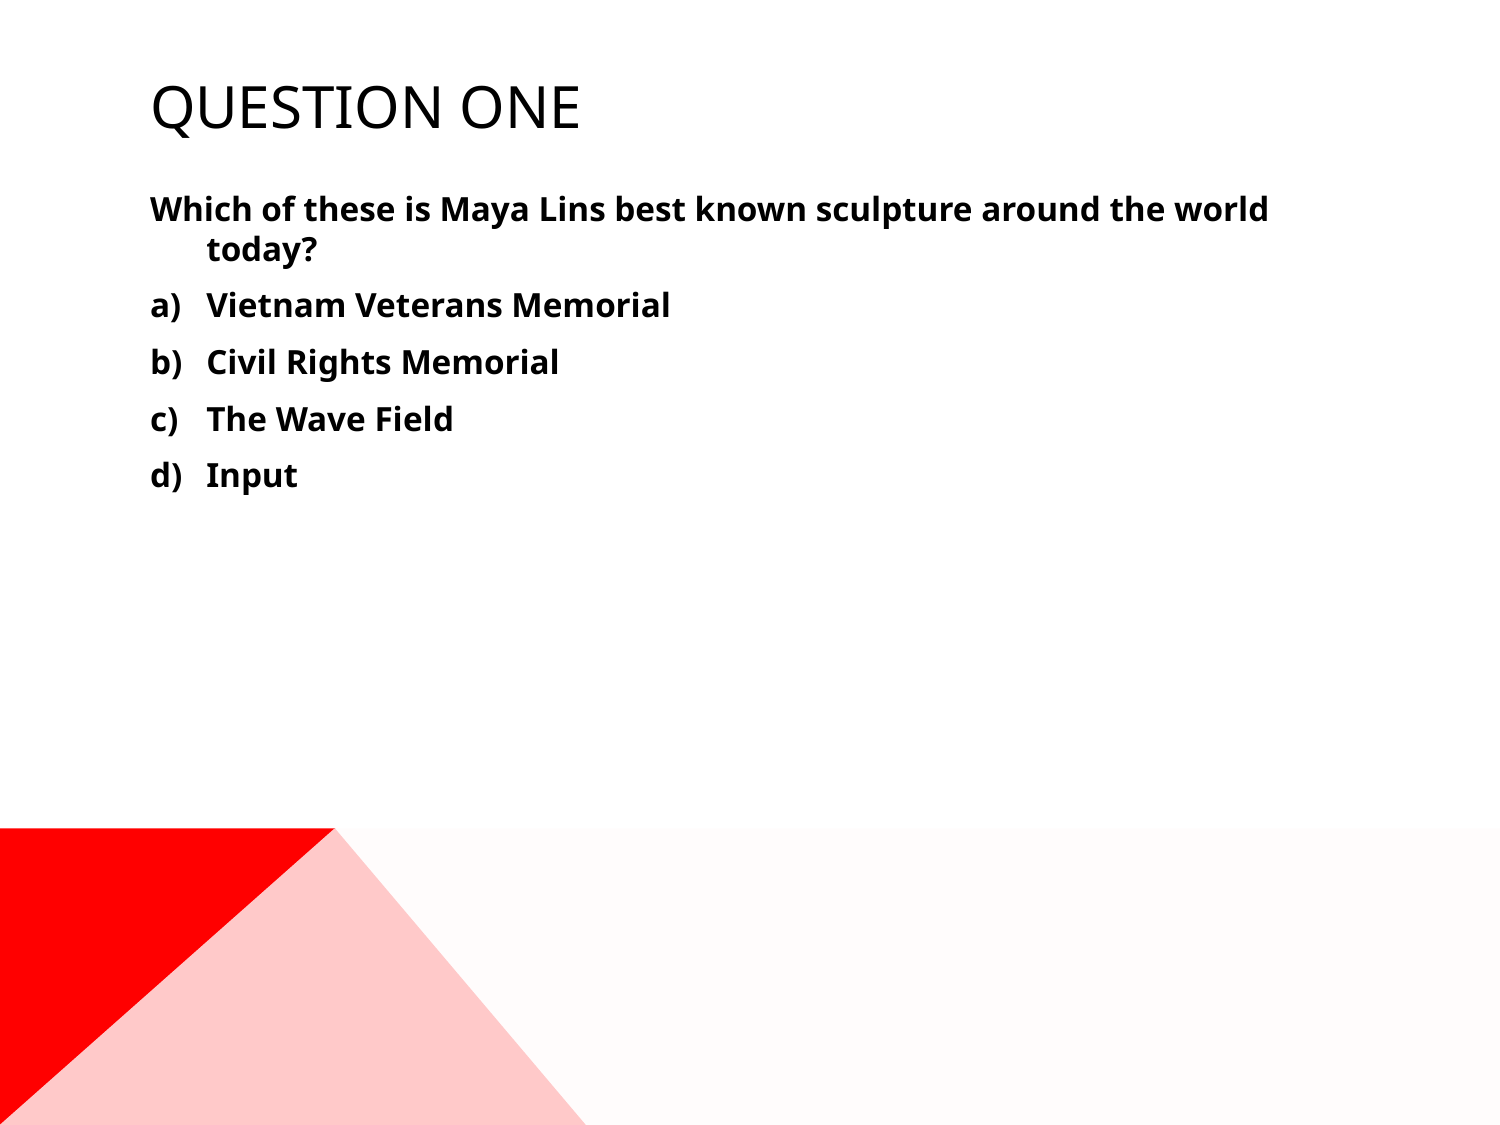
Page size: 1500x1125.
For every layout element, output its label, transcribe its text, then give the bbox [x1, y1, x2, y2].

list Which of these is Maya Lins best known sculpture around the world today? Vietnam Veterans Memorial Civil Rights Memorial The Wave Field Input [135, 180, 1369, 768]
title Question one [135, 60, 1369, 150]
